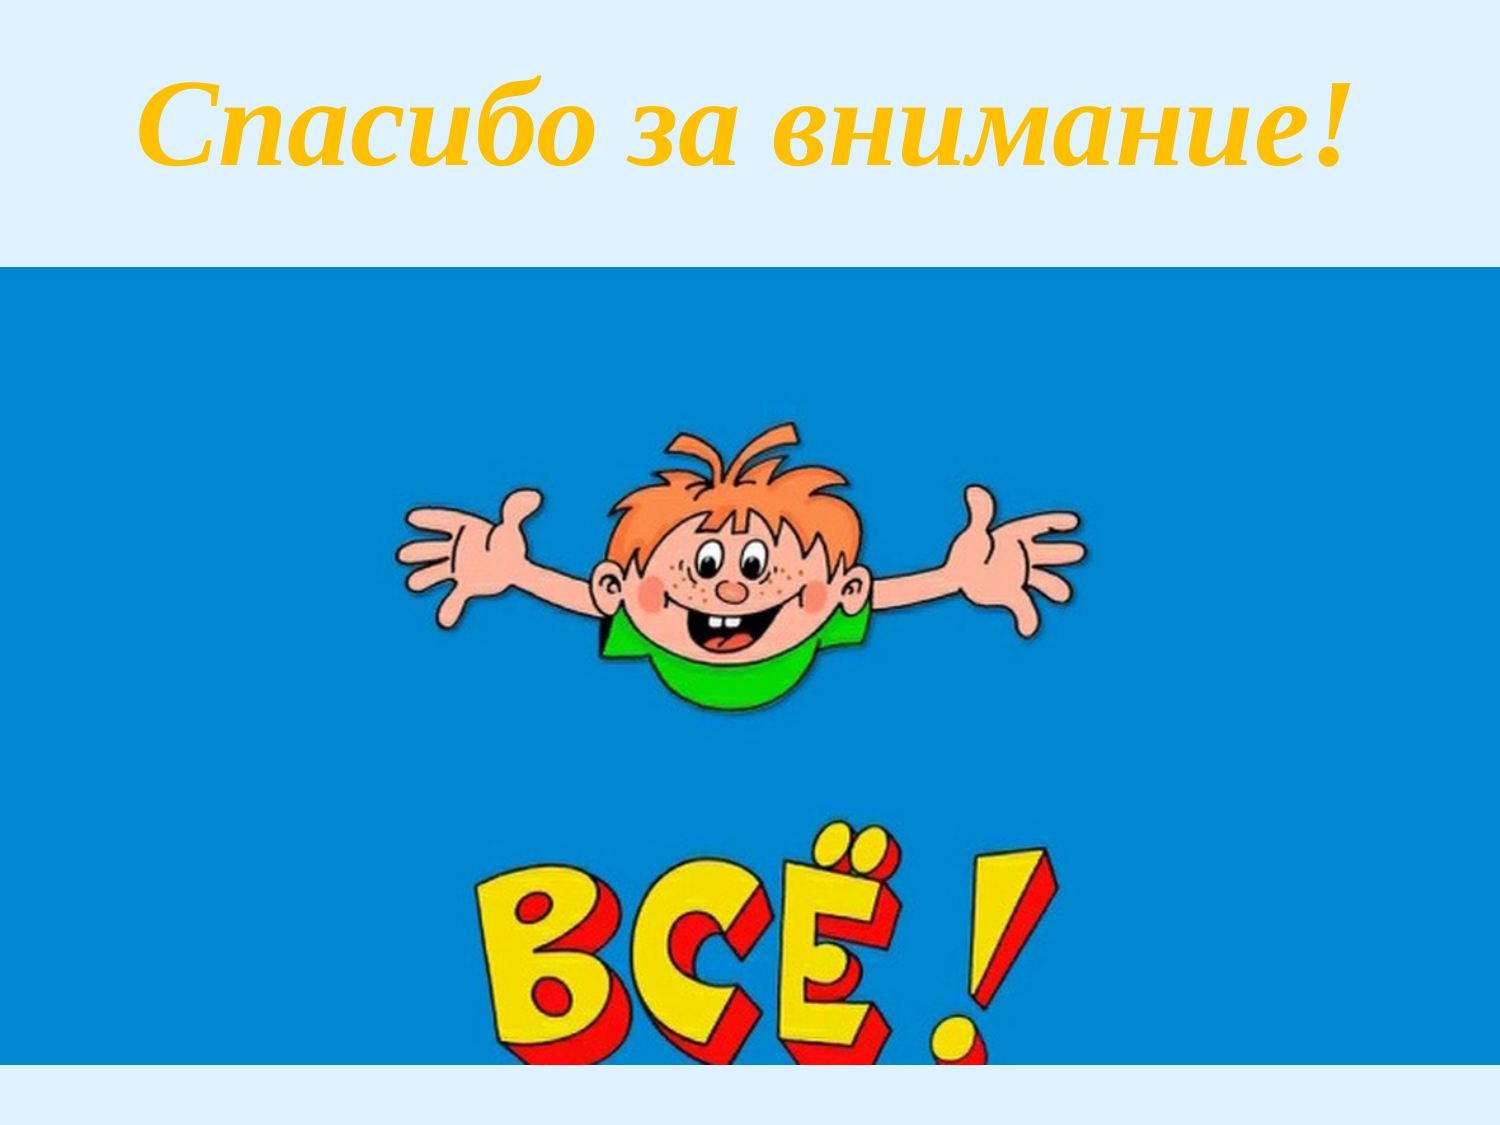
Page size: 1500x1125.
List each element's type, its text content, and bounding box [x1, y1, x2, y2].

picture [613, 1059, 620, 1065]
text_box Спасибо за внимание! [0, 30, 1500, 200]
picture [0, 266, 1500, 1065]
